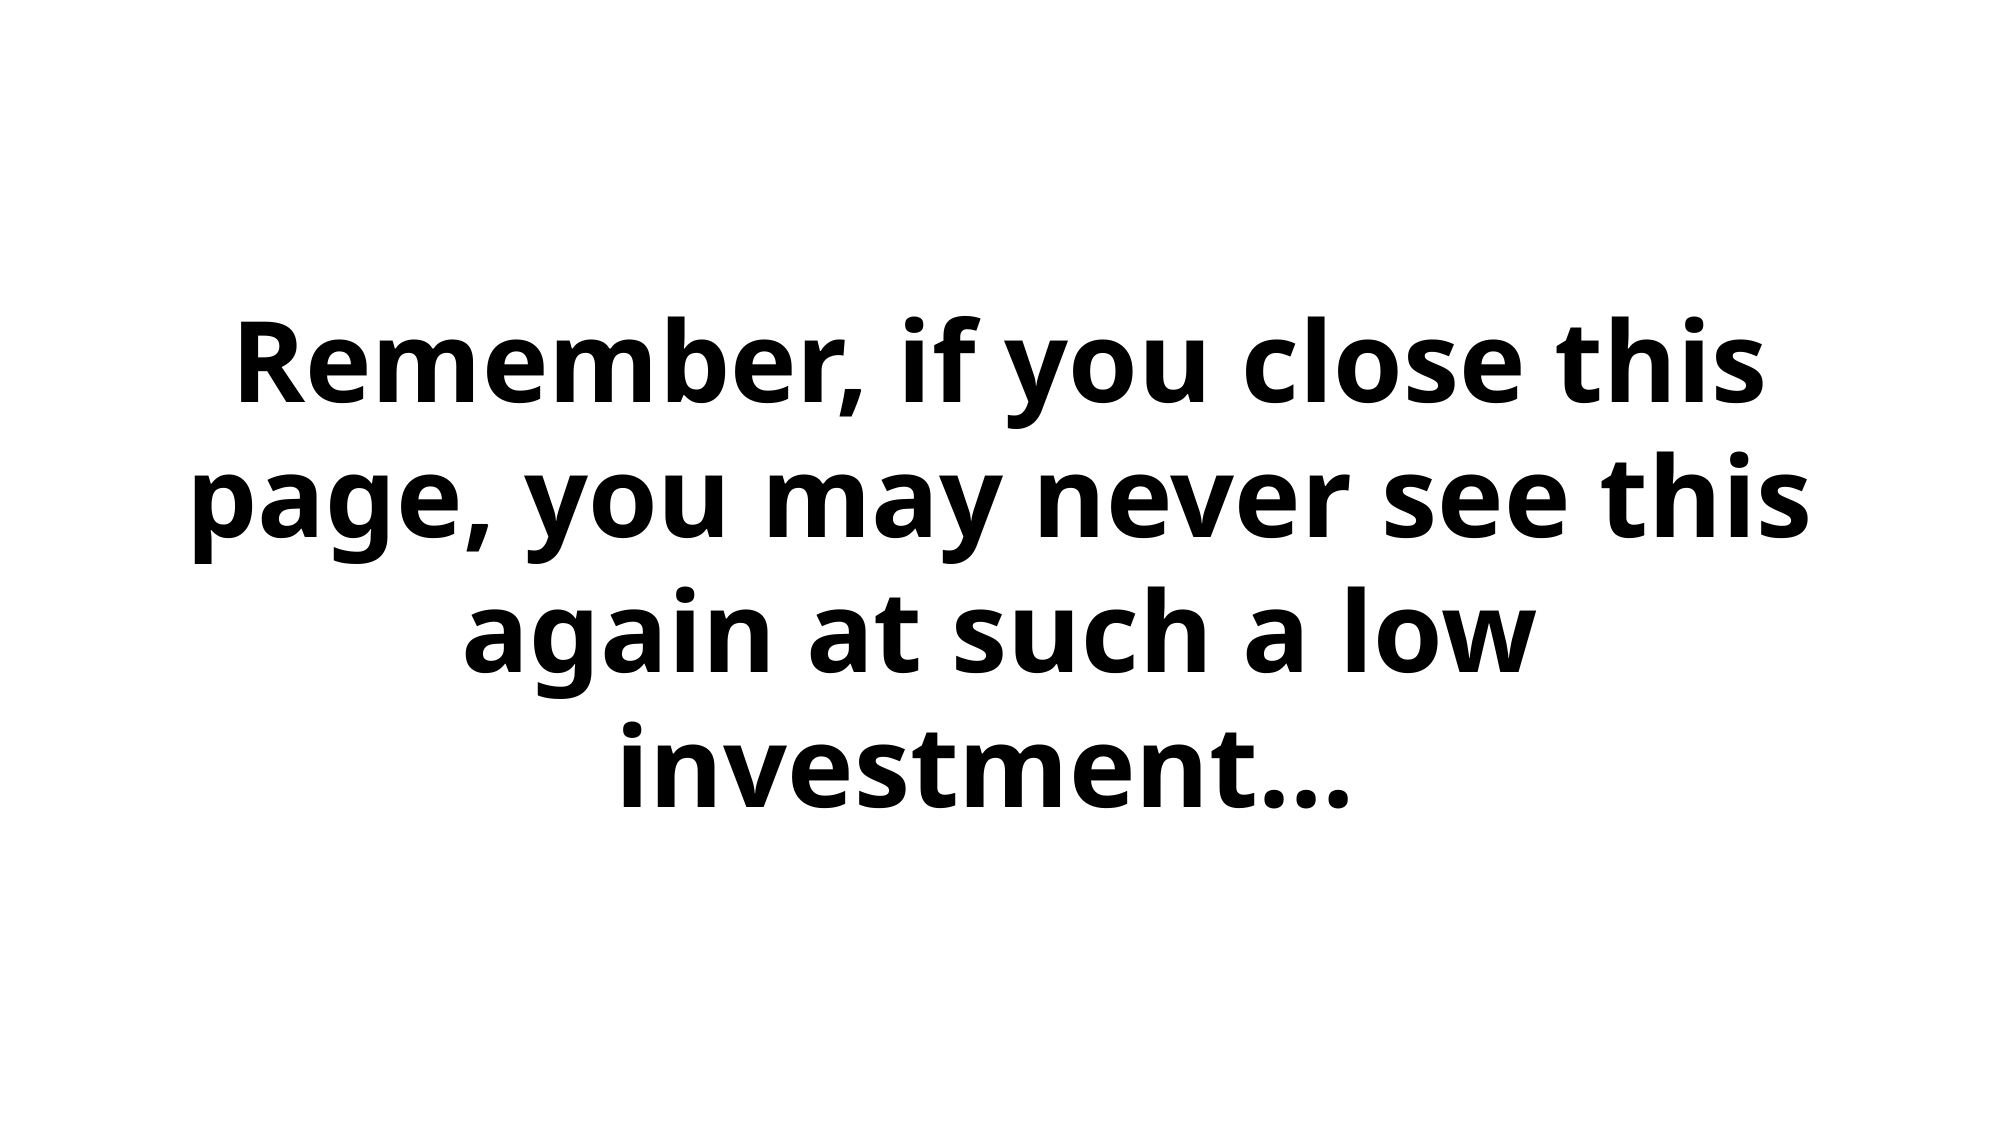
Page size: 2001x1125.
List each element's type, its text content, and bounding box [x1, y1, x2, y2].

text_box Remember, if you close this page, you may never see this again at such a low investment… [99, 282, 1900, 837]
